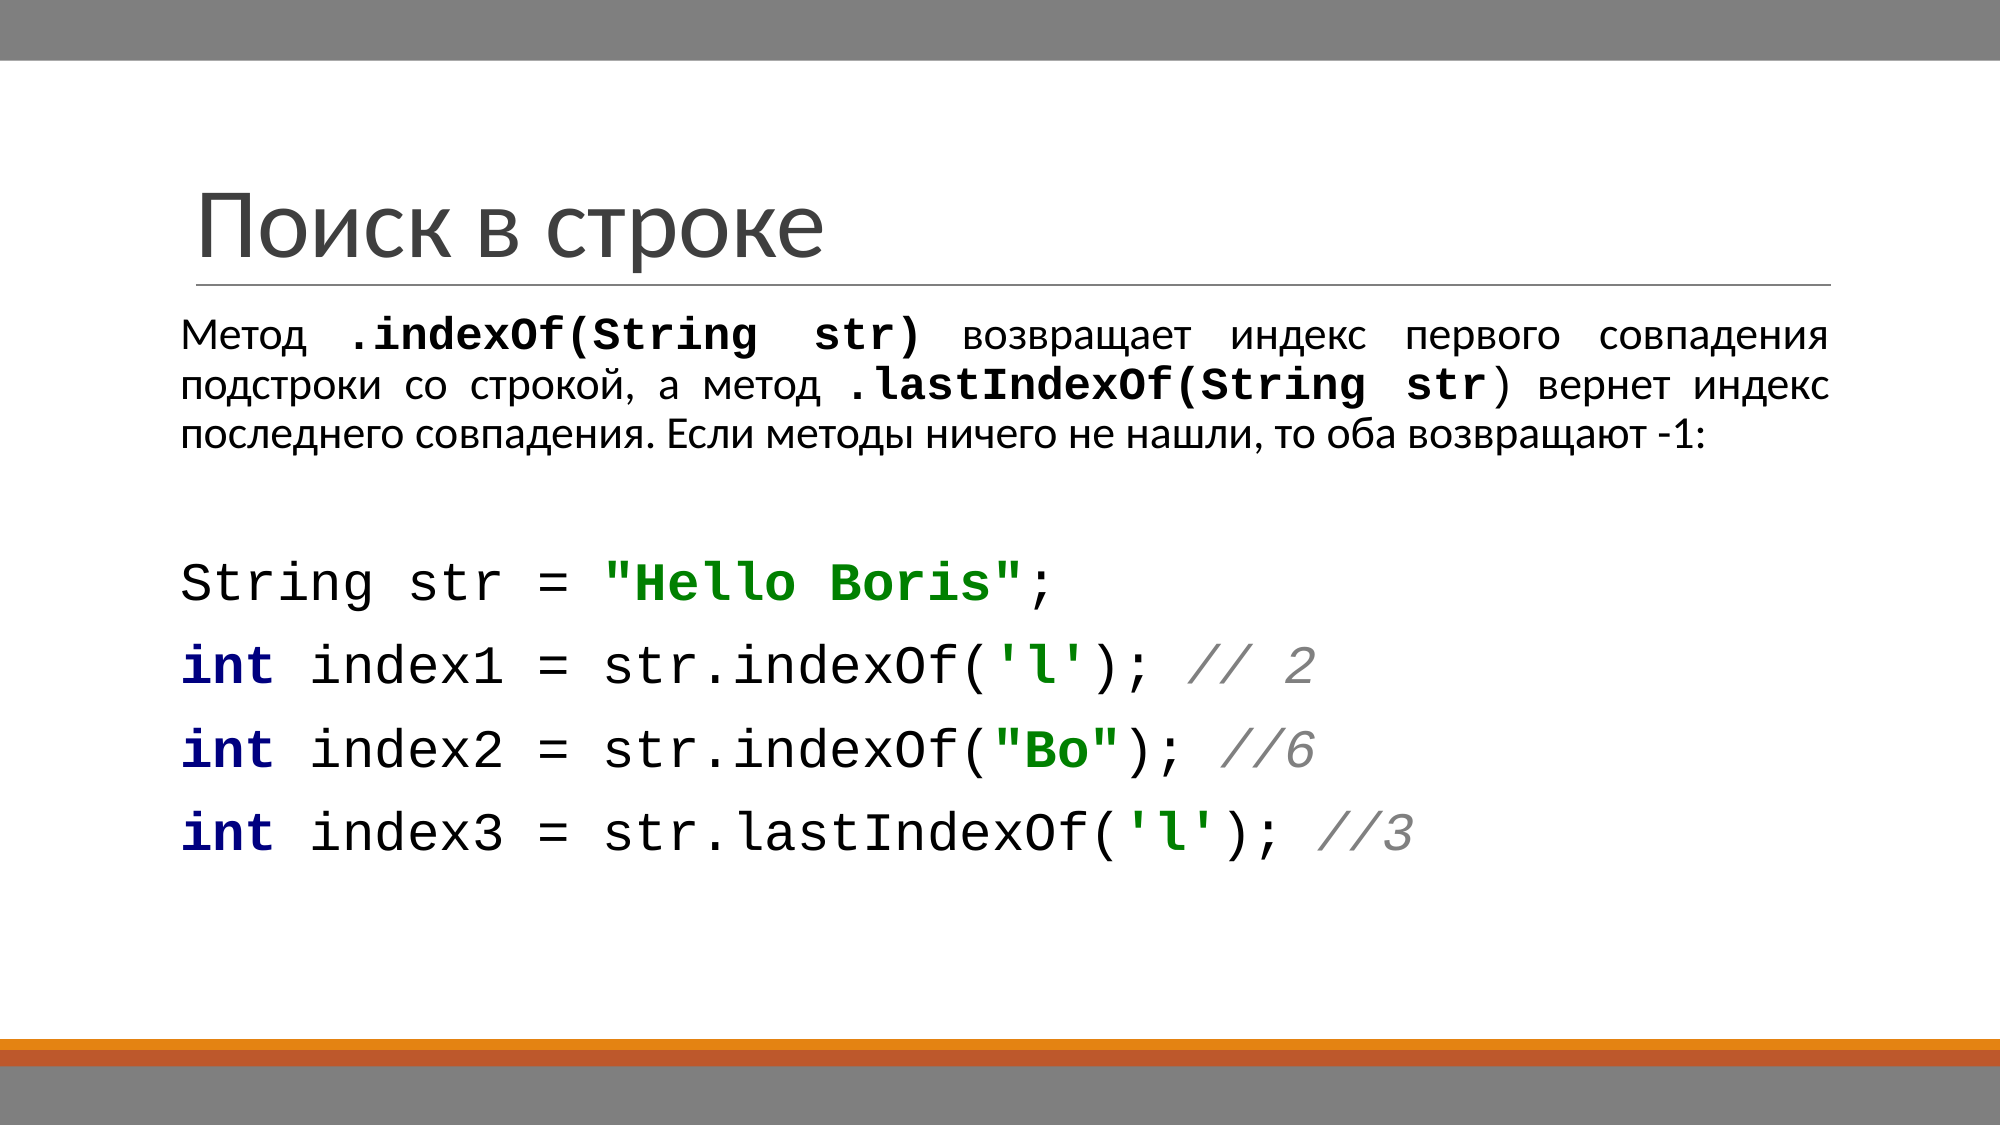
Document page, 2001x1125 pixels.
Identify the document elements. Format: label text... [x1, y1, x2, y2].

list Метод .indexOf(String str) возвращает индекс первого совпадения подстроки со строкой, а метод .lastIndexOf(String str) вернет индекс последнего совпадения. Если методы ничего не нашли, то оба возвращают -1: String str = "Hello Boris"; int index1 = str.indexOf('l'); // 2 int index2 = str.indexOf("Bo"); //6 int index3 = str.lastIndexOf('l'); //3 [180, 302, 1830, 963]
title Поиск в строке [180, 61, 1830, 285]
text_box [0, 1066, 2000, 1125]
text_box [0, 0, 2000, 61]
